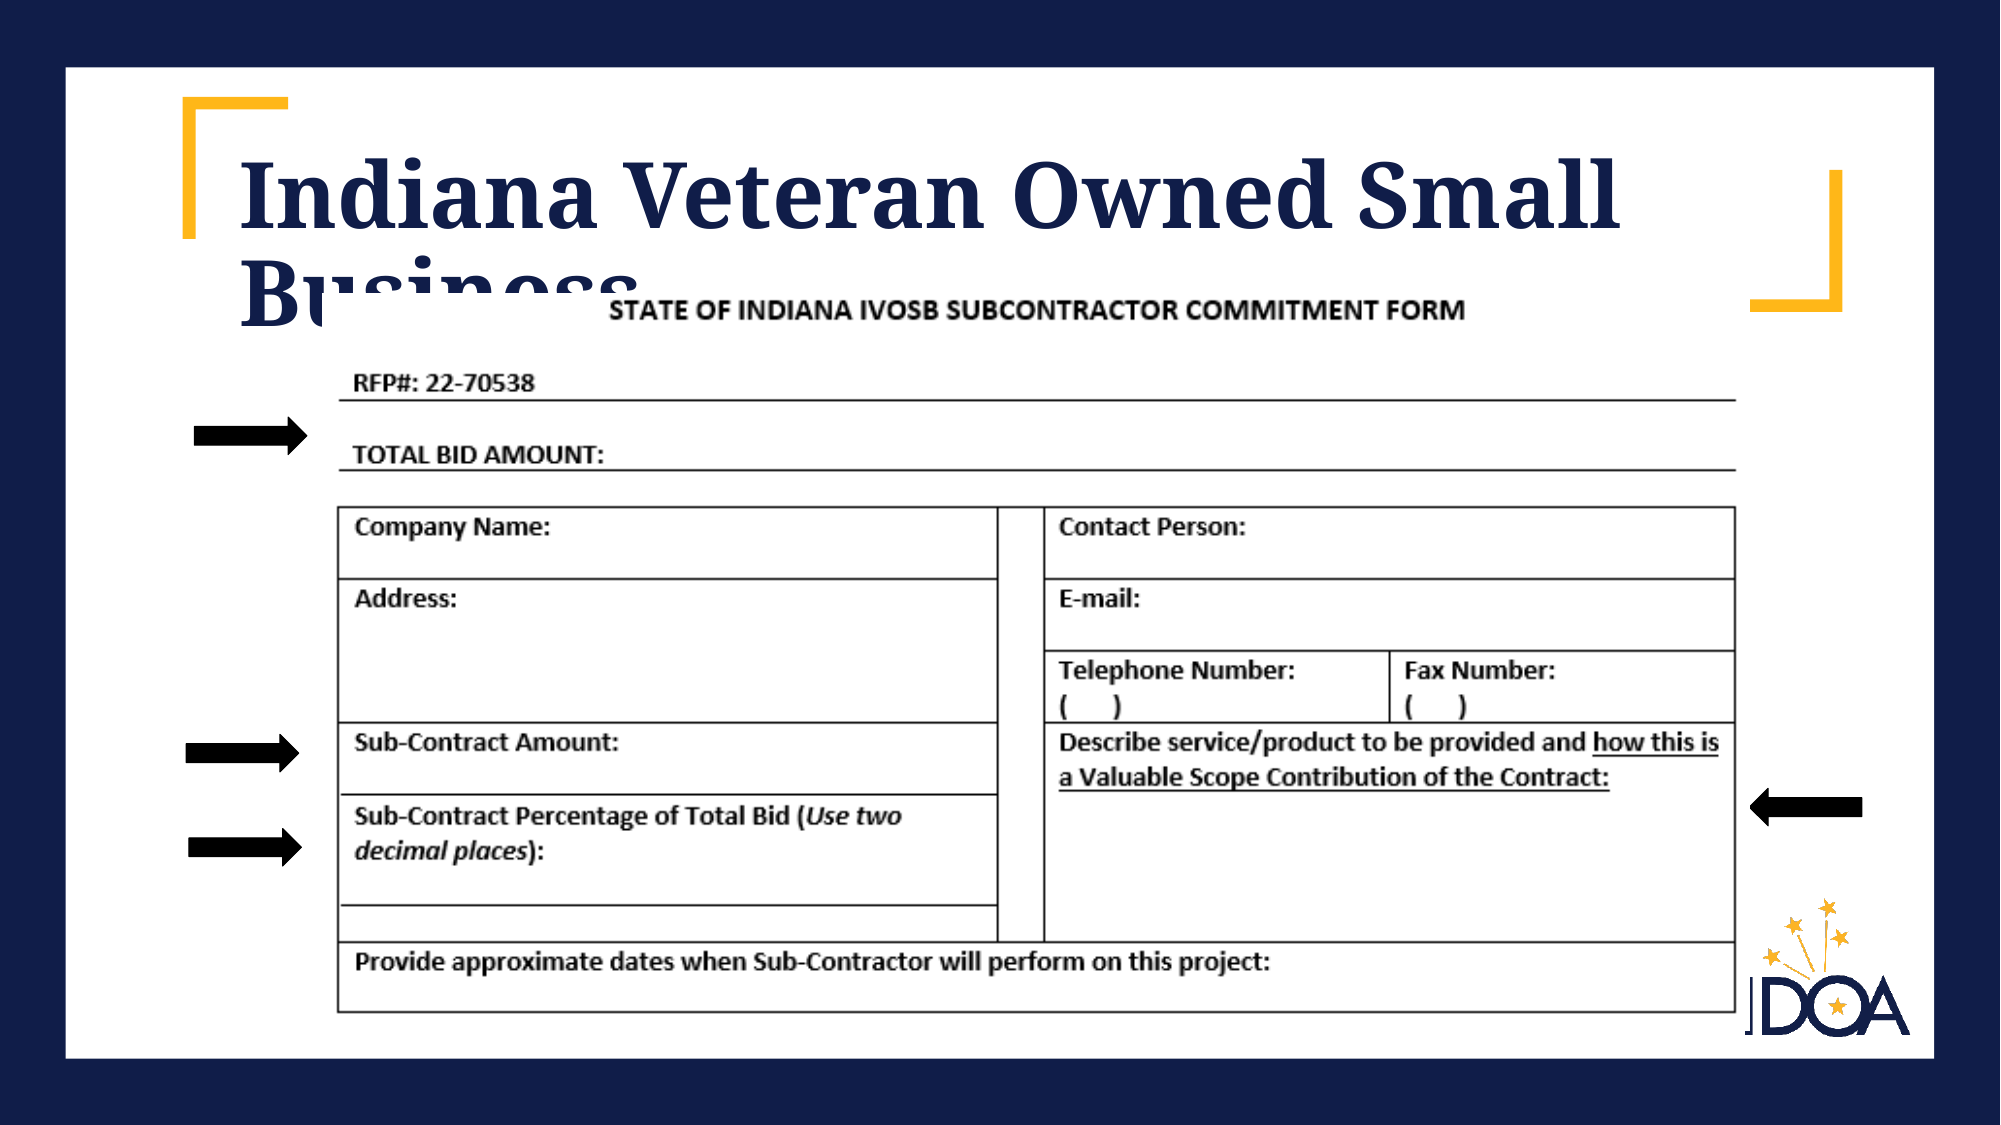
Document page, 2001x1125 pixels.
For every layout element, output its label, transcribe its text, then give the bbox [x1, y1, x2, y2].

picture [1702, 857, 1959, 1114]
text_box [193, 416, 308, 456]
text_box [188, 828, 302, 867]
text_box [1750, 787, 1863, 827]
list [322, 294, 1750, 1031]
title Indiana Veteran Owned Small Business [225, 142, 1800, 279]
text_box [185, 733, 300, 773]
